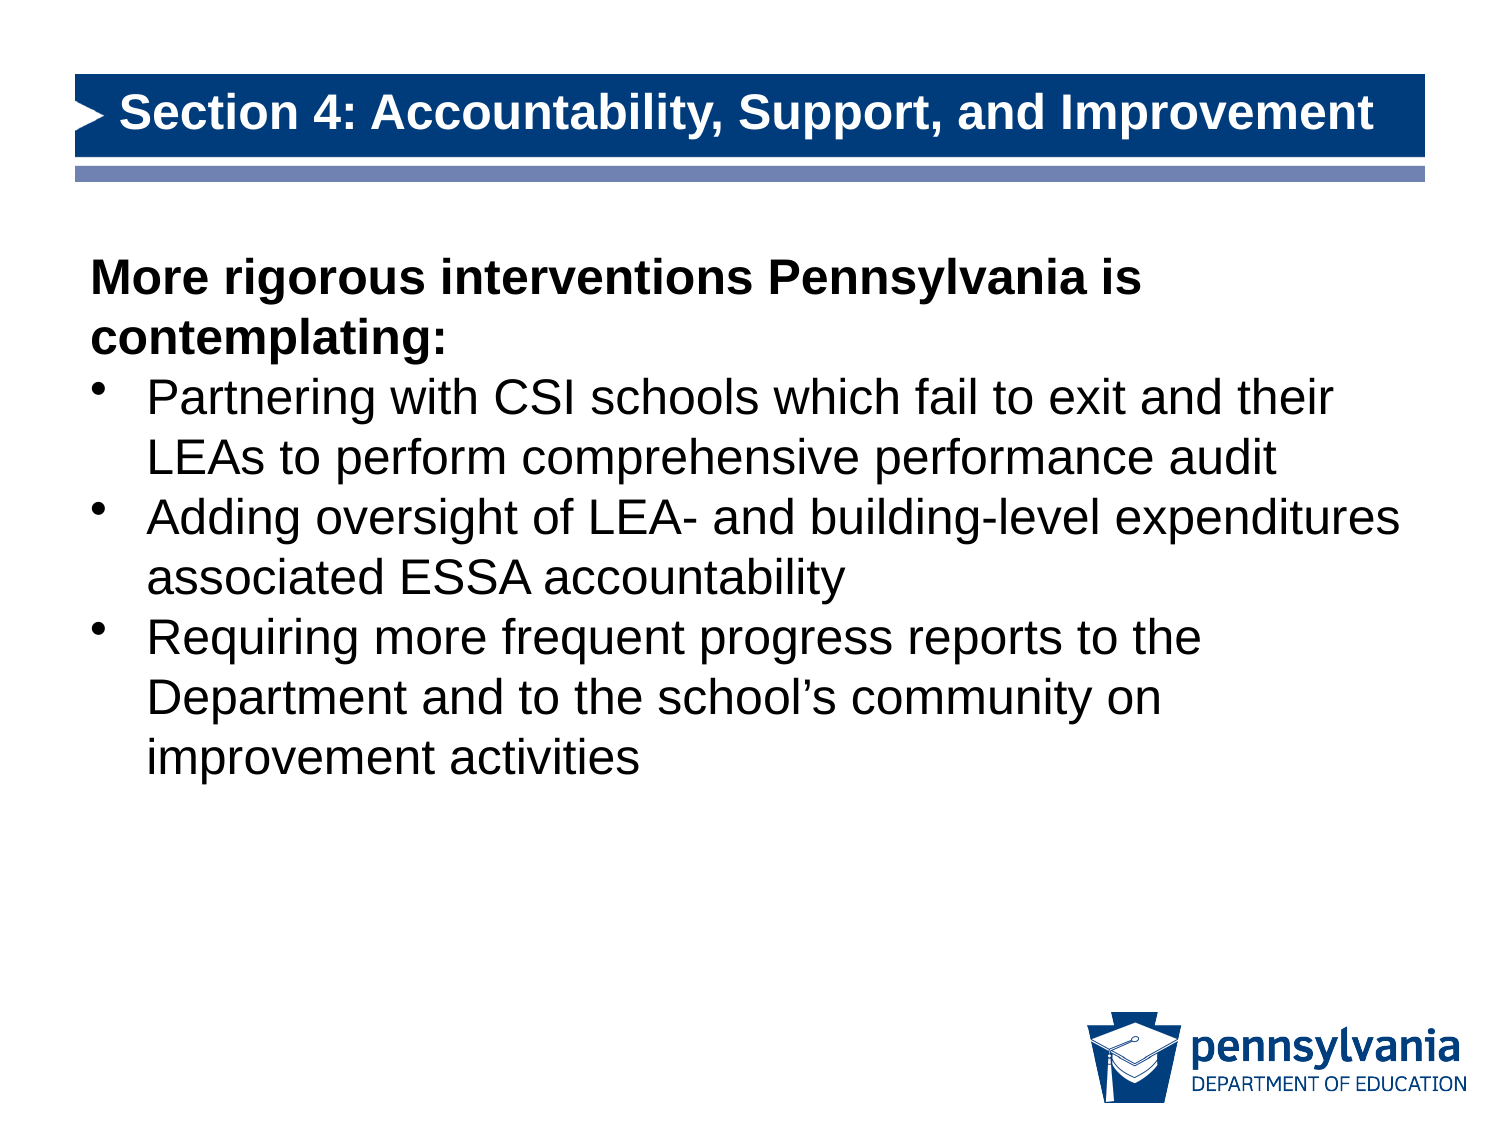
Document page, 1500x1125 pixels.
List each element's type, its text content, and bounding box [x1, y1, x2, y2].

picture [1087, 1012, 1466, 1103]
list More rigorous interventions Pennsylvania is contemplating: Partnering with CSI schools which fail to exit and their LEAs to perform comprehensive performance audit Adding oversight of LEA- and building-level expenditures associated ESSA accountability Requiring more frequent progress reports to the Department and to the school’s community on improvement activities [75, 237, 1425, 925]
picture [74, 74, 1426, 182]
